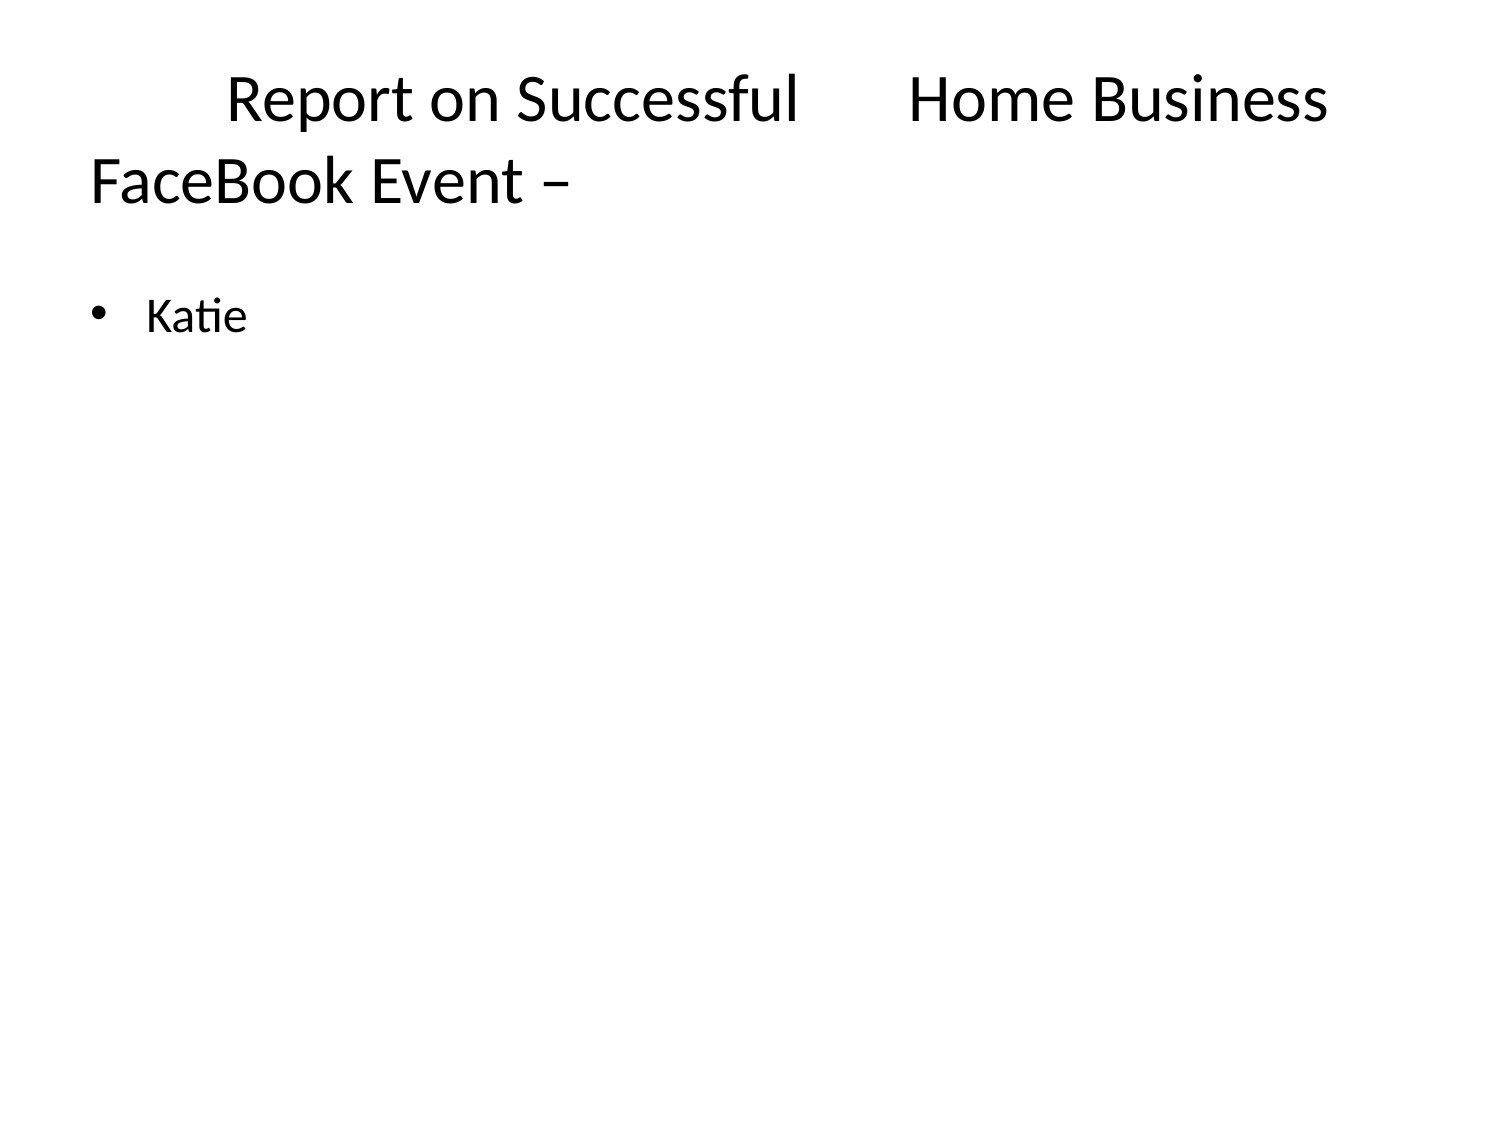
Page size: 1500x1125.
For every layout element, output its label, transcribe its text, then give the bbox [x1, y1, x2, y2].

title Report on Successful Home Business FaceBook Event – [75, 45, 1425, 225]
list Katie [75, 275, 1388, 988]
